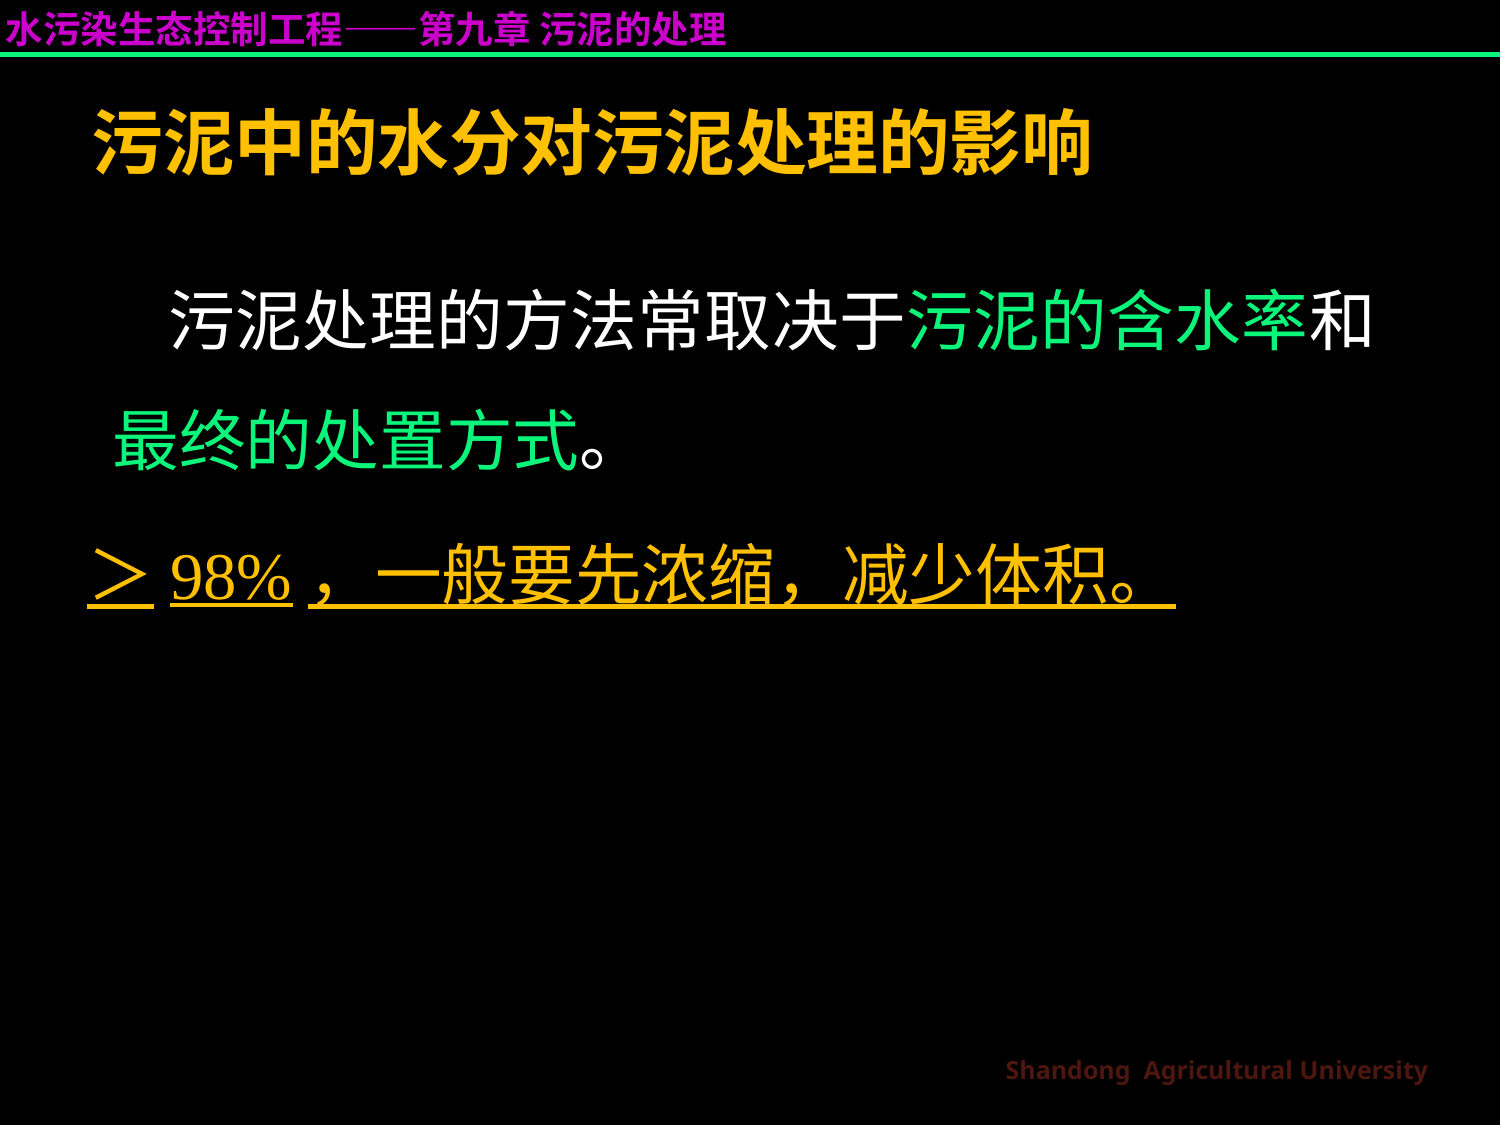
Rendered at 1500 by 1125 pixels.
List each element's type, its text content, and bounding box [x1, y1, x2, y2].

title 污泥中的水分对污泥处理的影响 [76, 90, 1427, 278]
list 污泥处理的方法常取决于污泥的含水率和最终的处置方式。 ＞98%，一般要先浓缩，减少体积。 [41, 231, 1392, 975]
